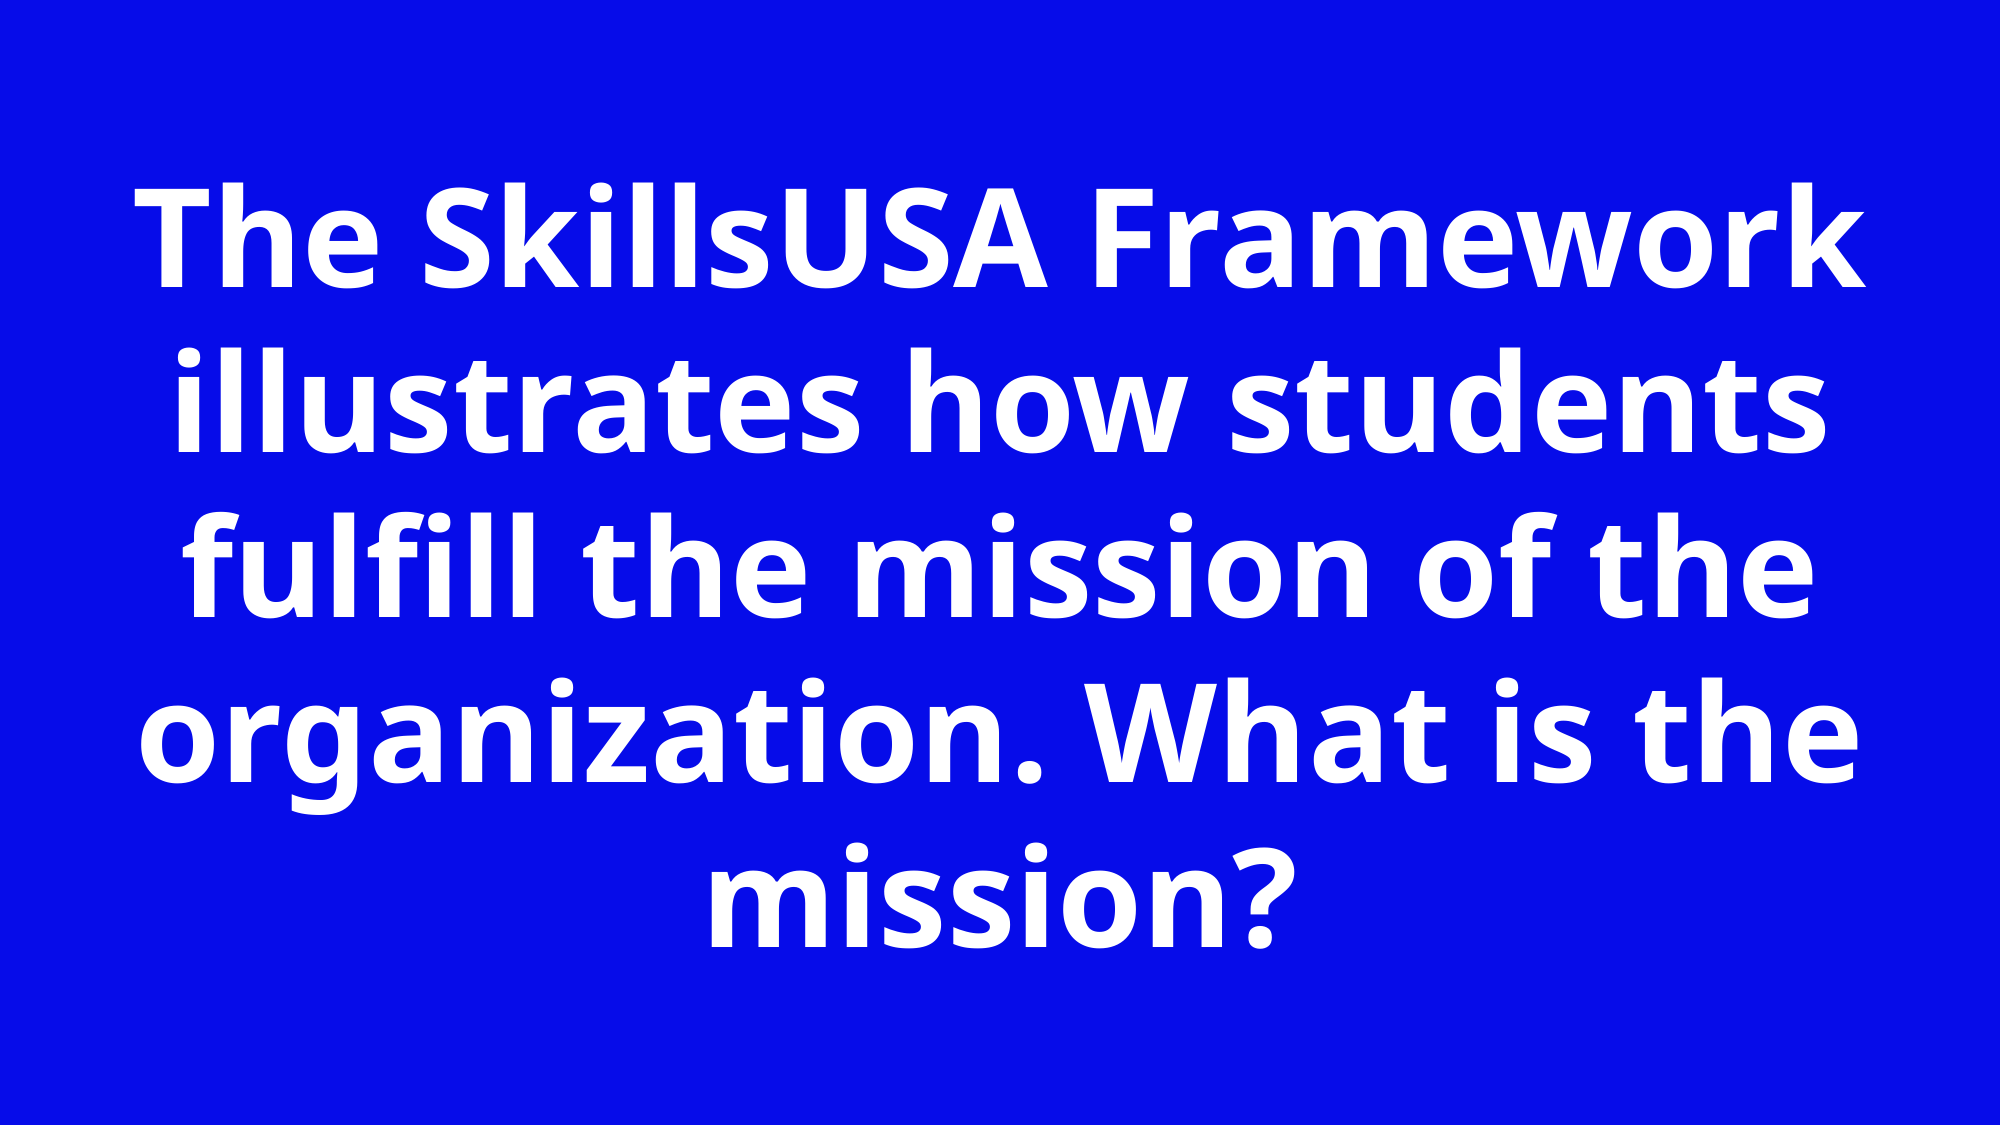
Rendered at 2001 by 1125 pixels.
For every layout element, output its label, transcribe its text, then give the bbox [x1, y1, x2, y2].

text_box The SkillsUSA Framework illustrates how students fulfill the mission of the organization. What is the mission? [0, 0, 2000, 1125]
